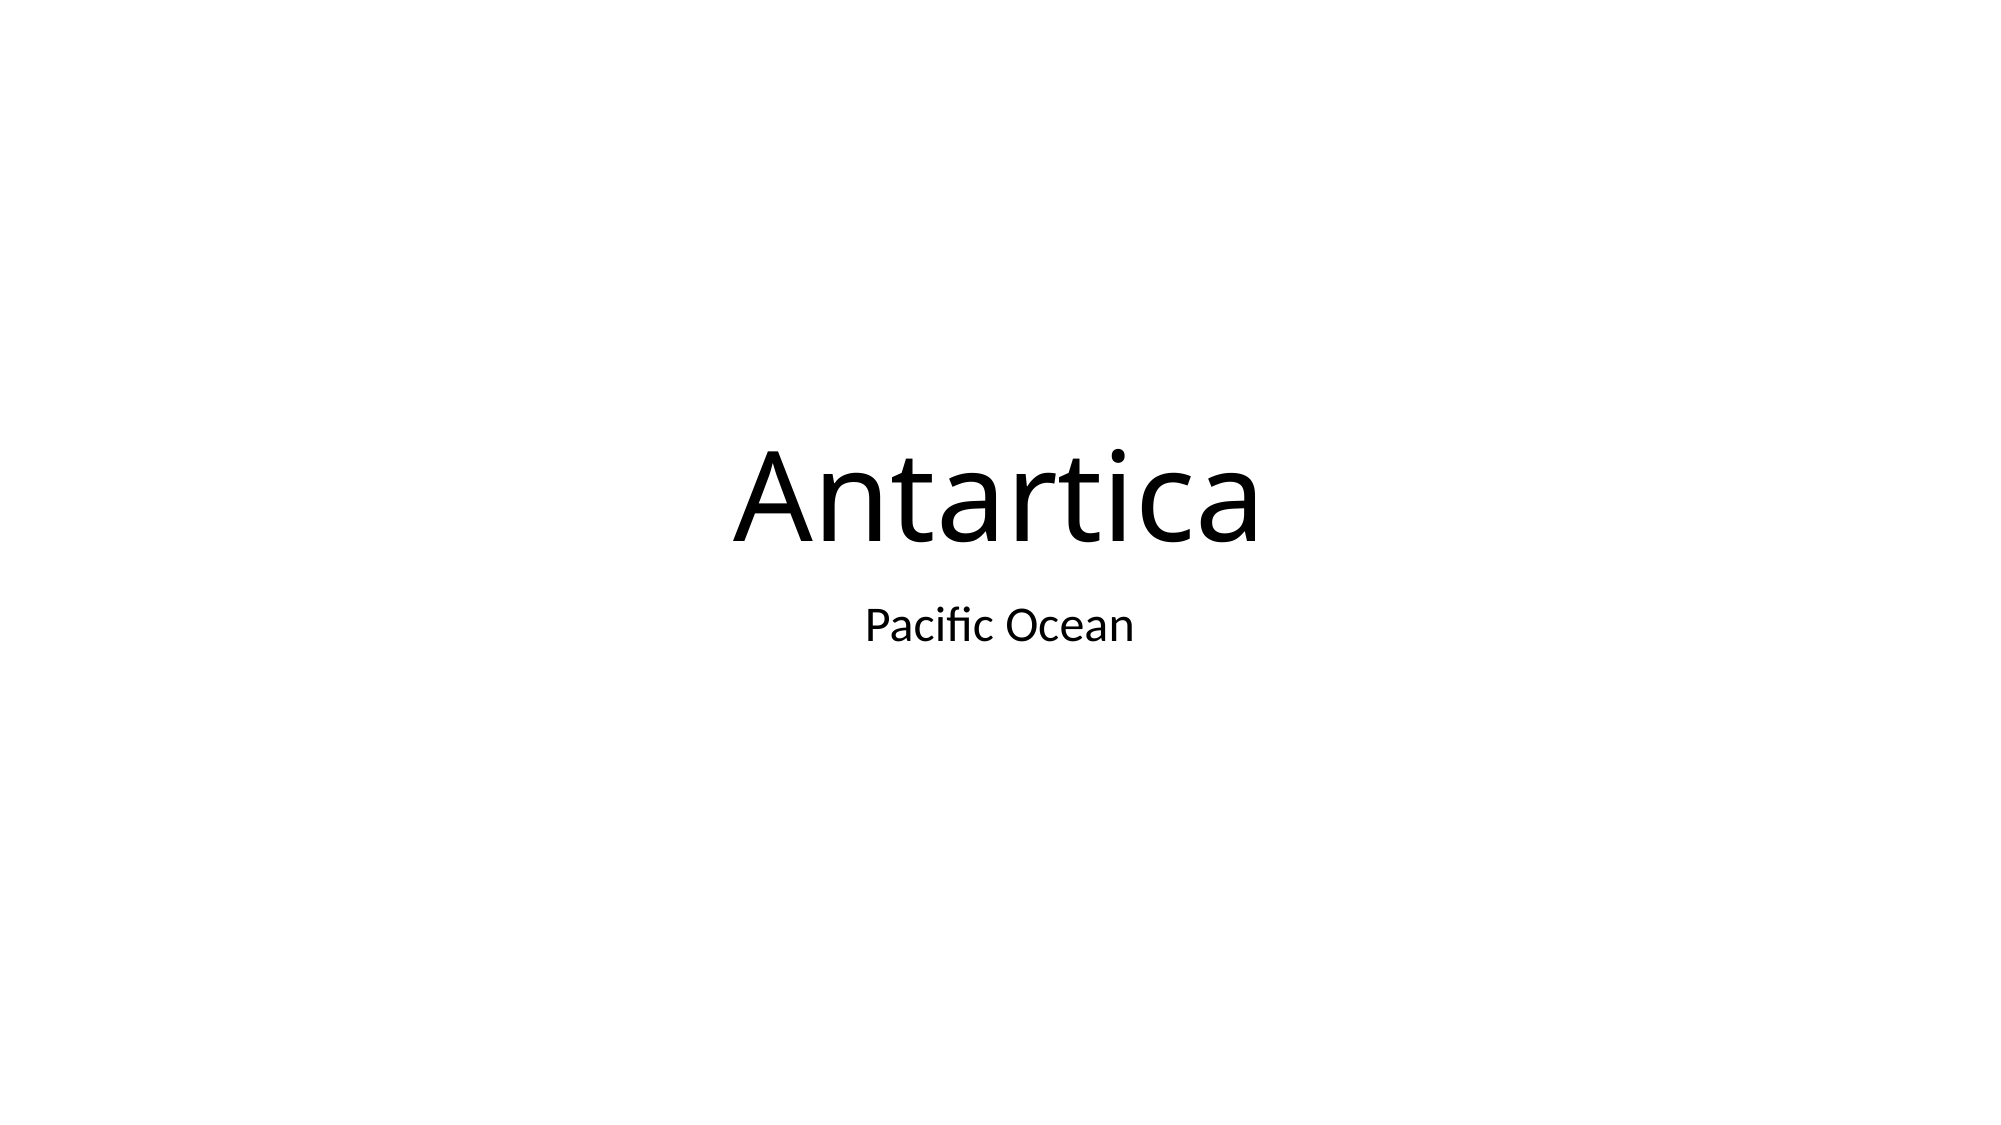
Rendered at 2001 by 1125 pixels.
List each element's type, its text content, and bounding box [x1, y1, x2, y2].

subtitle Pacific Ocean [249, 590, 1750, 863]
title Antartica [249, 184, 1750, 576]
